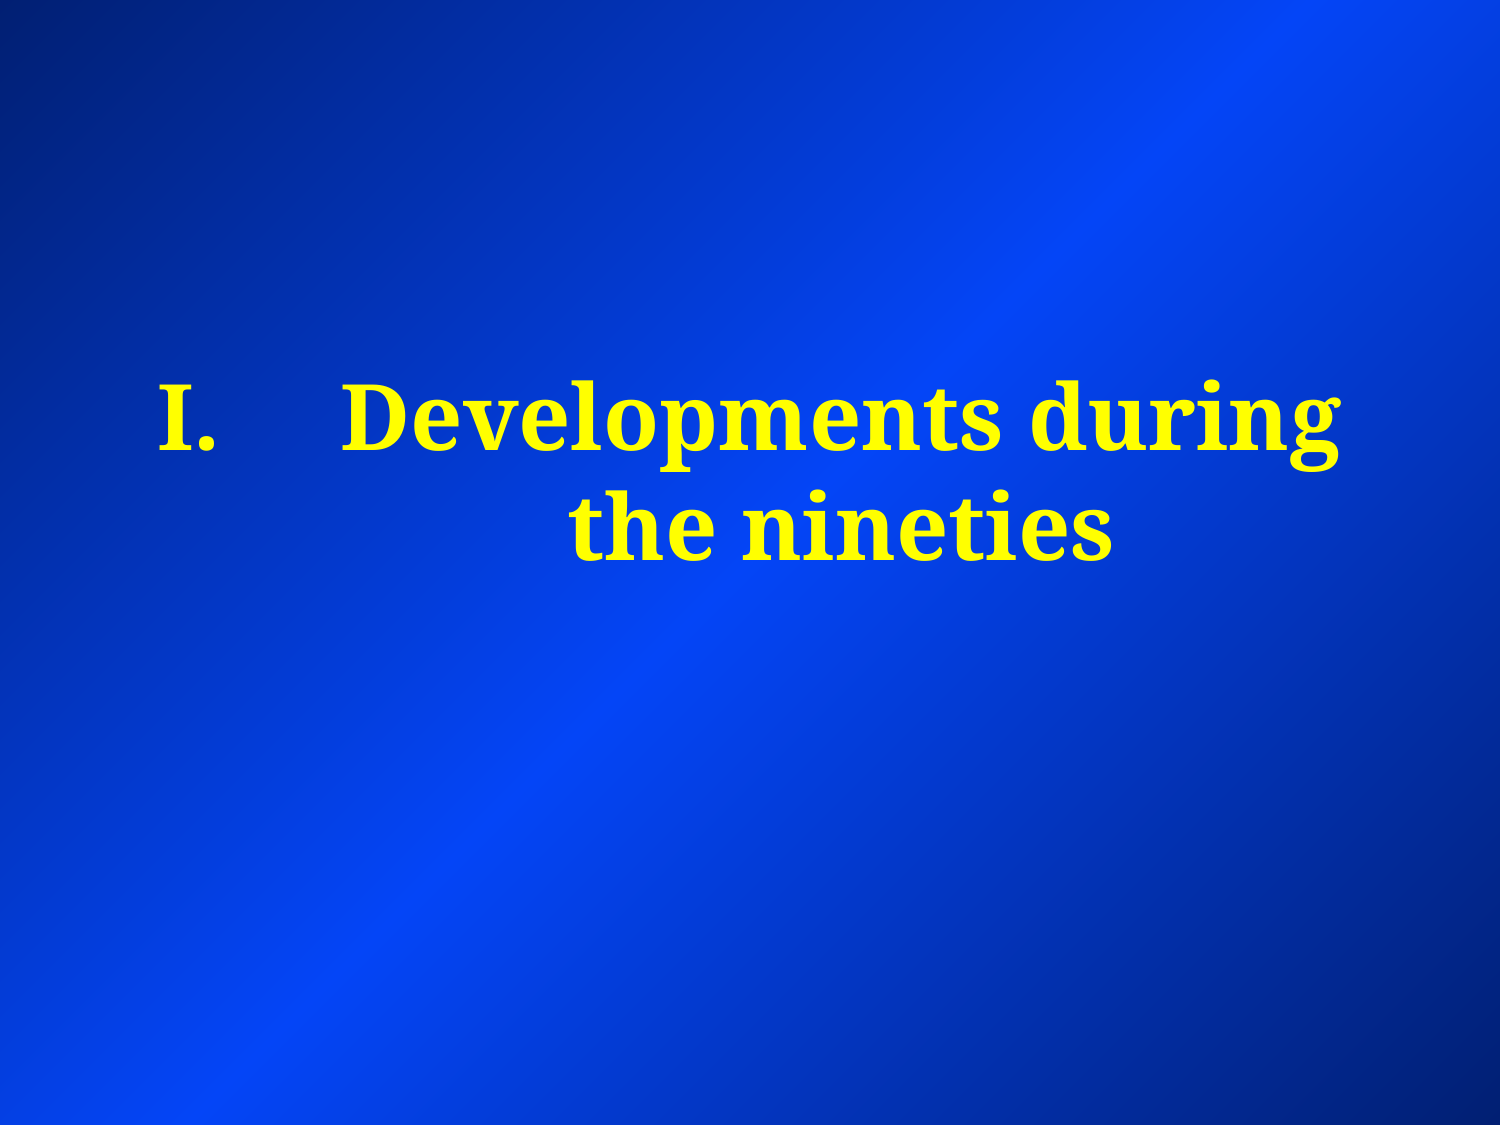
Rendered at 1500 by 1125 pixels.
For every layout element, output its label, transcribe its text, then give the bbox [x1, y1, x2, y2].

title Developments during the nineties [112, 374, 1388, 563]
